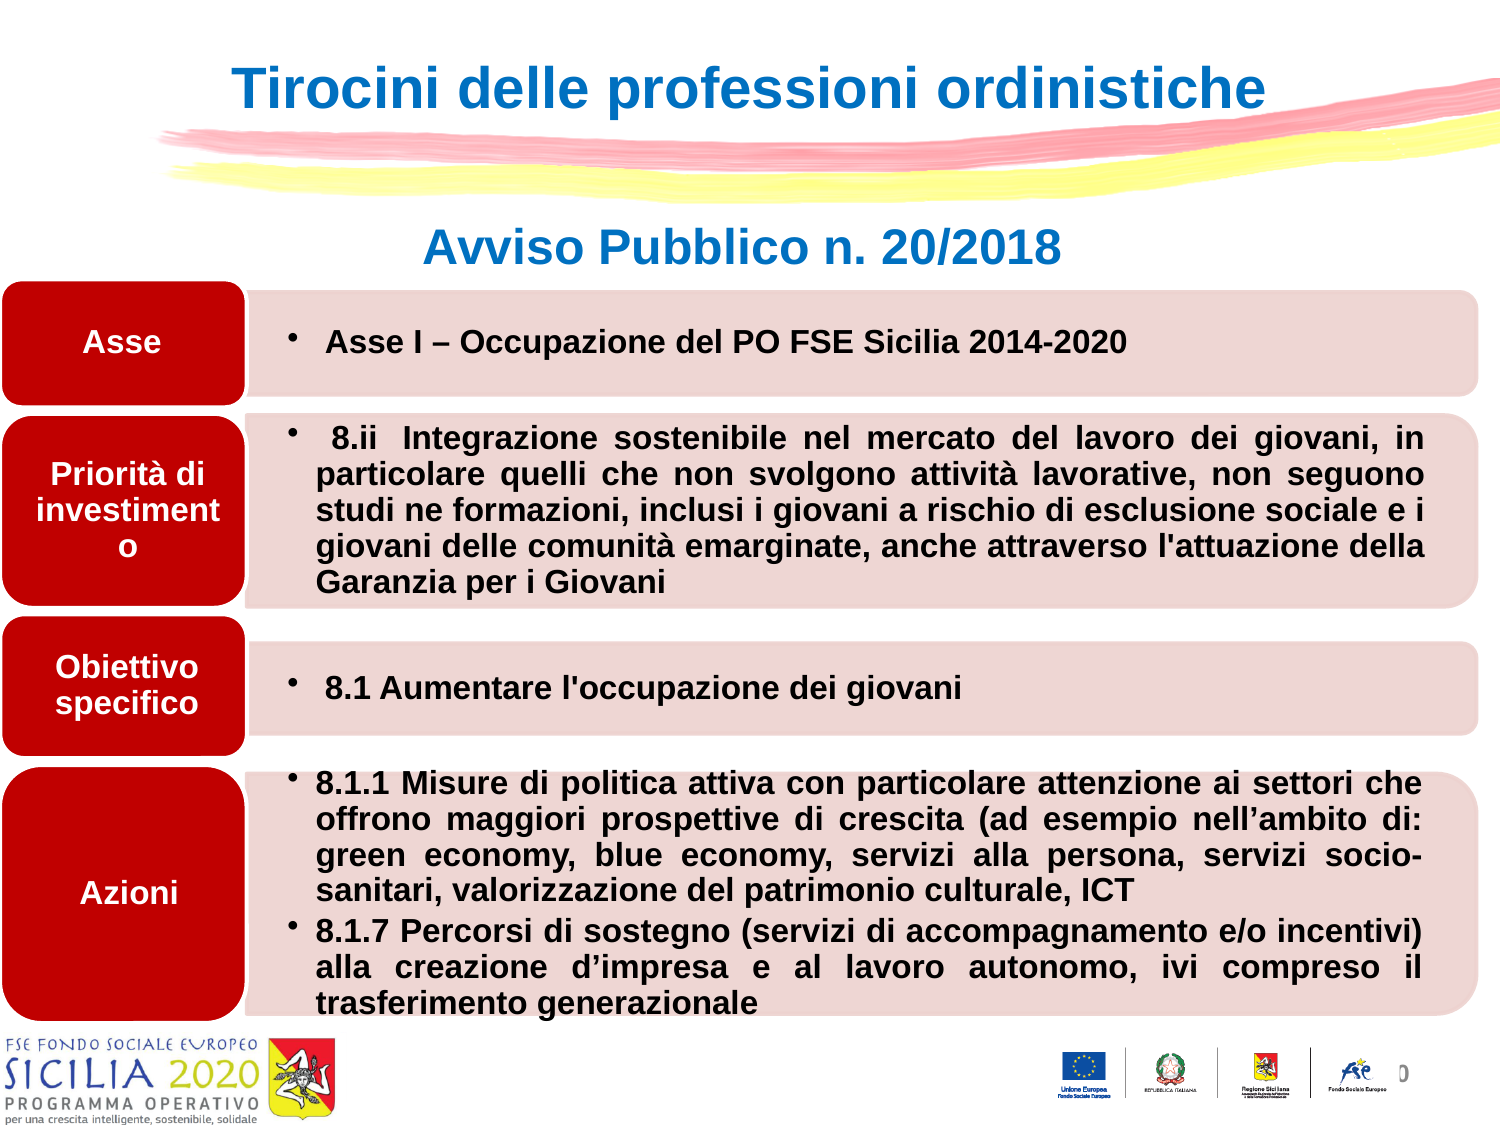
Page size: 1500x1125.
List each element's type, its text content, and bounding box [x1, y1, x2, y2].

picture [1033, 1043, 1400, 1116]
slide_number 10 [1399, 1042, 1425, 1103]
text_box Tirocini delle professioni ordinistiche Avviso Pubblico n. 20/2018 [0, 42, 1500, 283]
picture [0, 1031, 348, 1125]
picture [100, 77, 1500, 209]
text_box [0, 278, 1477, 1024]
